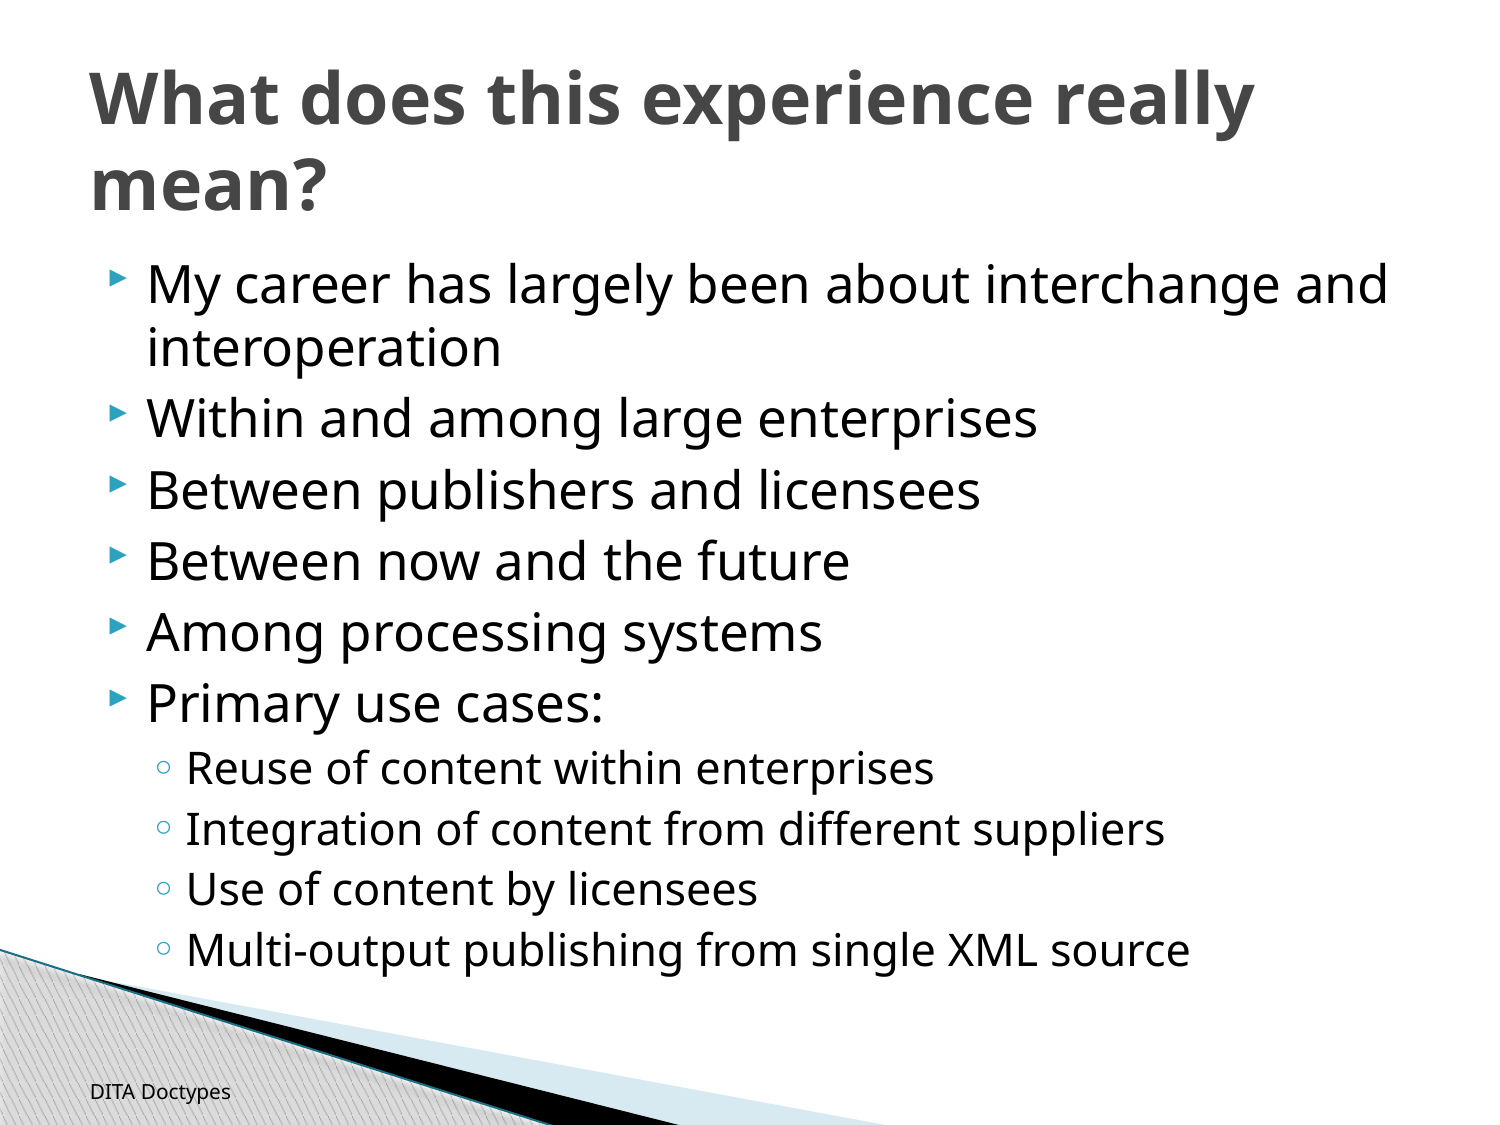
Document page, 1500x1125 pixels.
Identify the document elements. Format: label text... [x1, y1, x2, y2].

title What does this experience really mean? [75, 45, 1425, 233]
list My career has largely been about interchange and interoperation Within and among large enterprises Between publishers and licensees Between now and the future Among processing systems Primary use cases: Reuse of content within enterprises Integration of content from different suppliers Use of content by licensees Multi-output publishing from single XML source [75, 243, 1425, 986]
